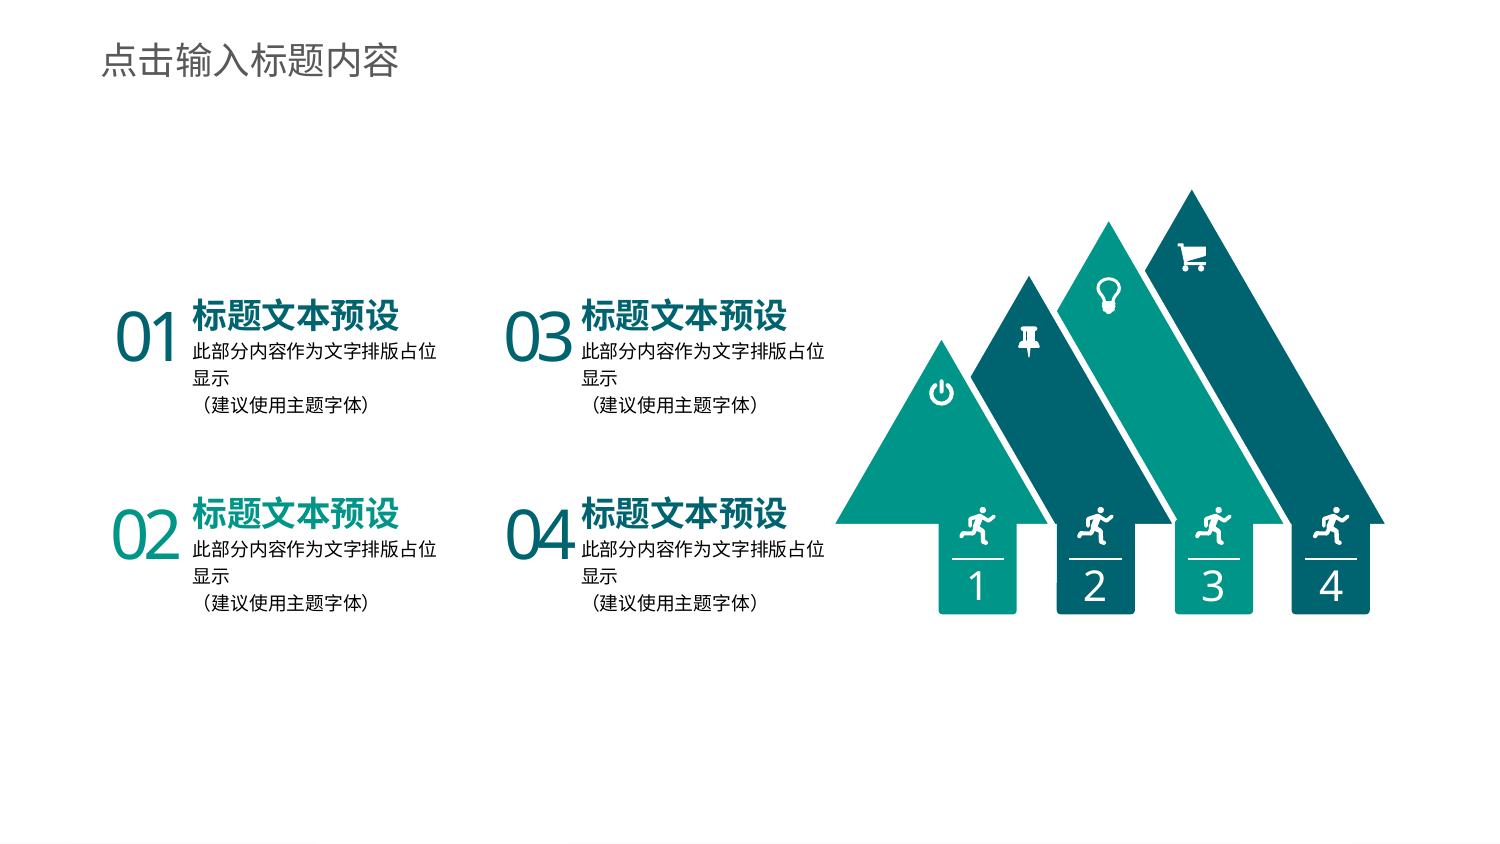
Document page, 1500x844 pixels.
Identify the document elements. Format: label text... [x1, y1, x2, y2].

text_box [829, 182, 1391, 615]
text_box 点击输入标题内容 [100, 28, 450, 91]
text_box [110, 292, 844, 615]
